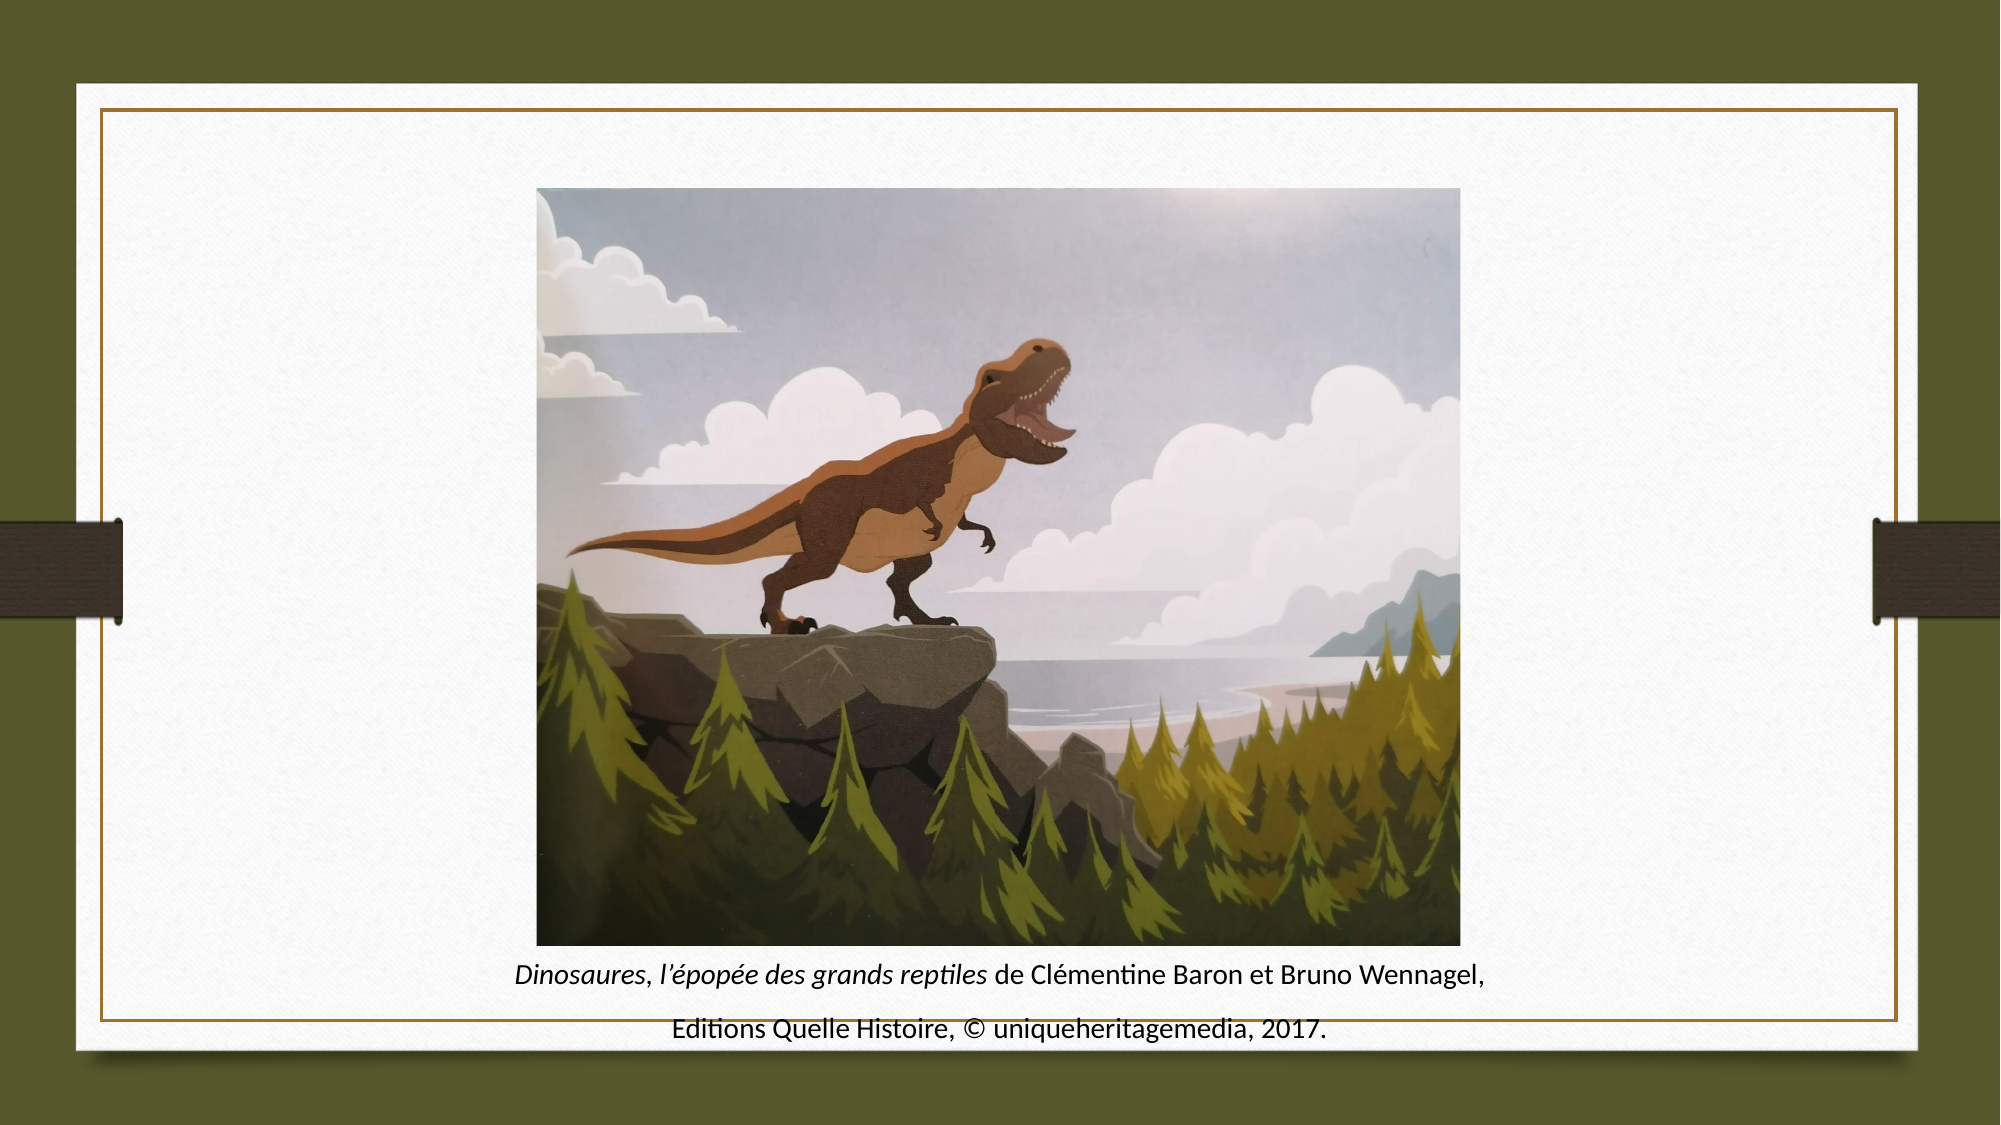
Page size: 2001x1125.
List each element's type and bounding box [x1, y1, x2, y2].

text_box [0, 0, 2000, 520]
picture [0, 0, 2001, 1125]
